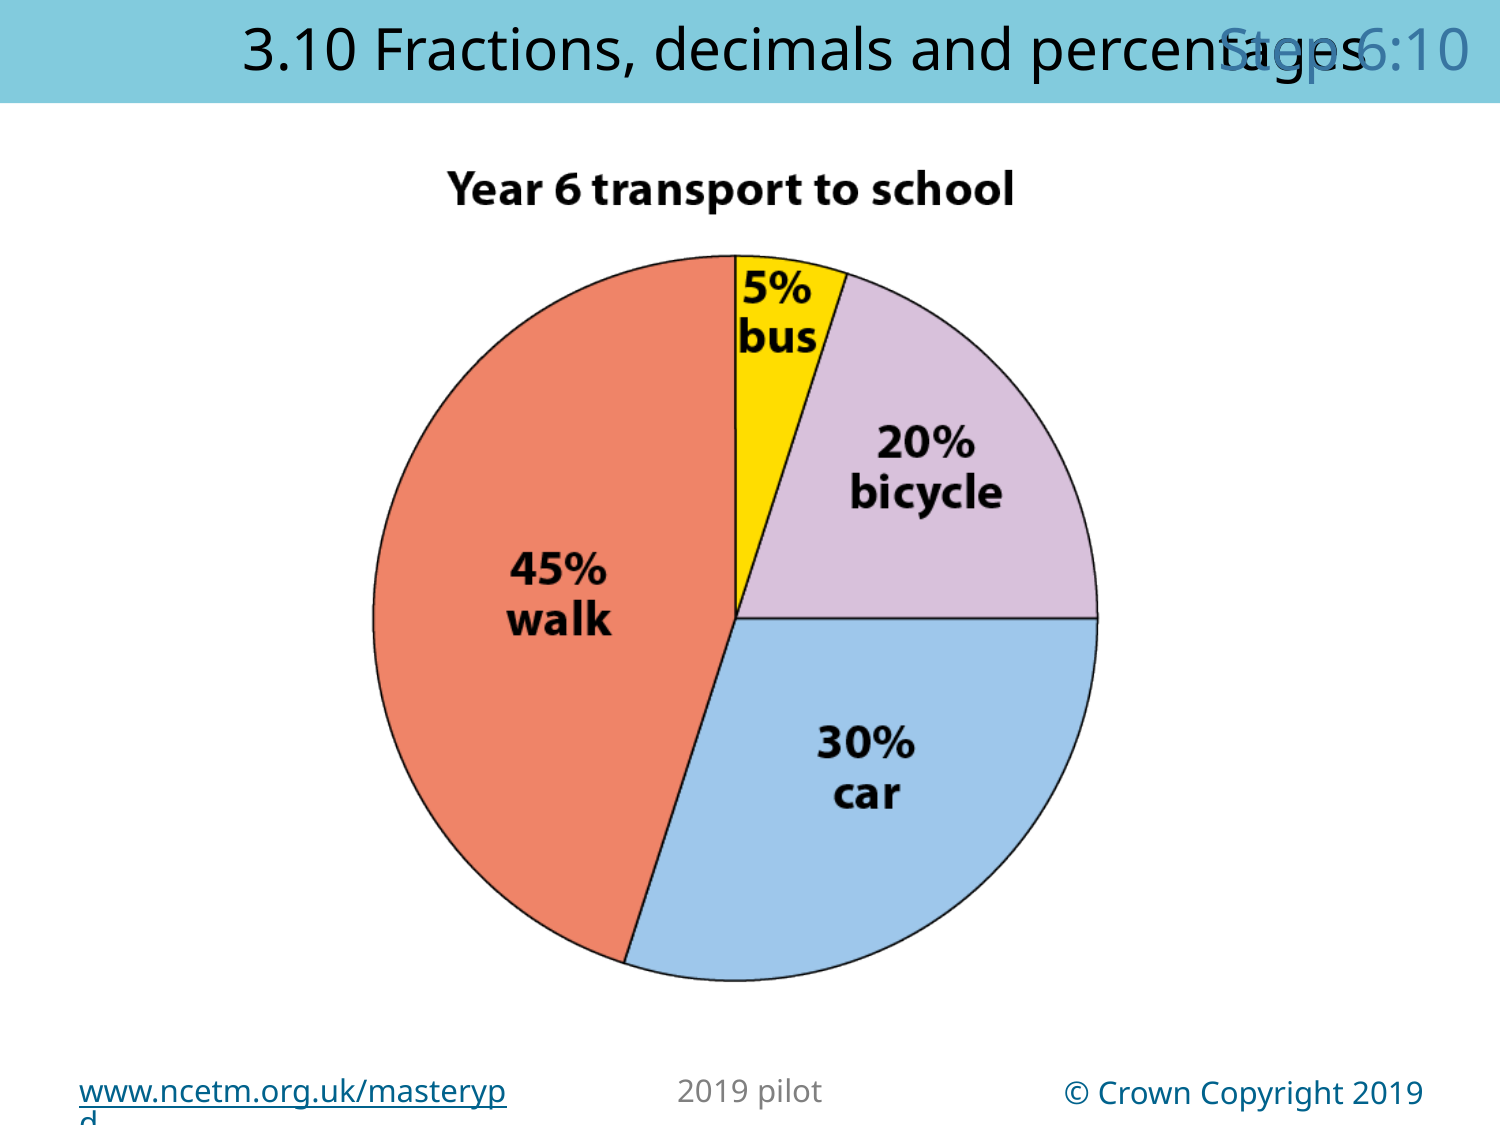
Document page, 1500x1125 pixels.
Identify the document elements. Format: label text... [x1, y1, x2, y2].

picture [190, 163, 1310, 1067]
list Step 6:10 [0, 0, 1500, 104]
